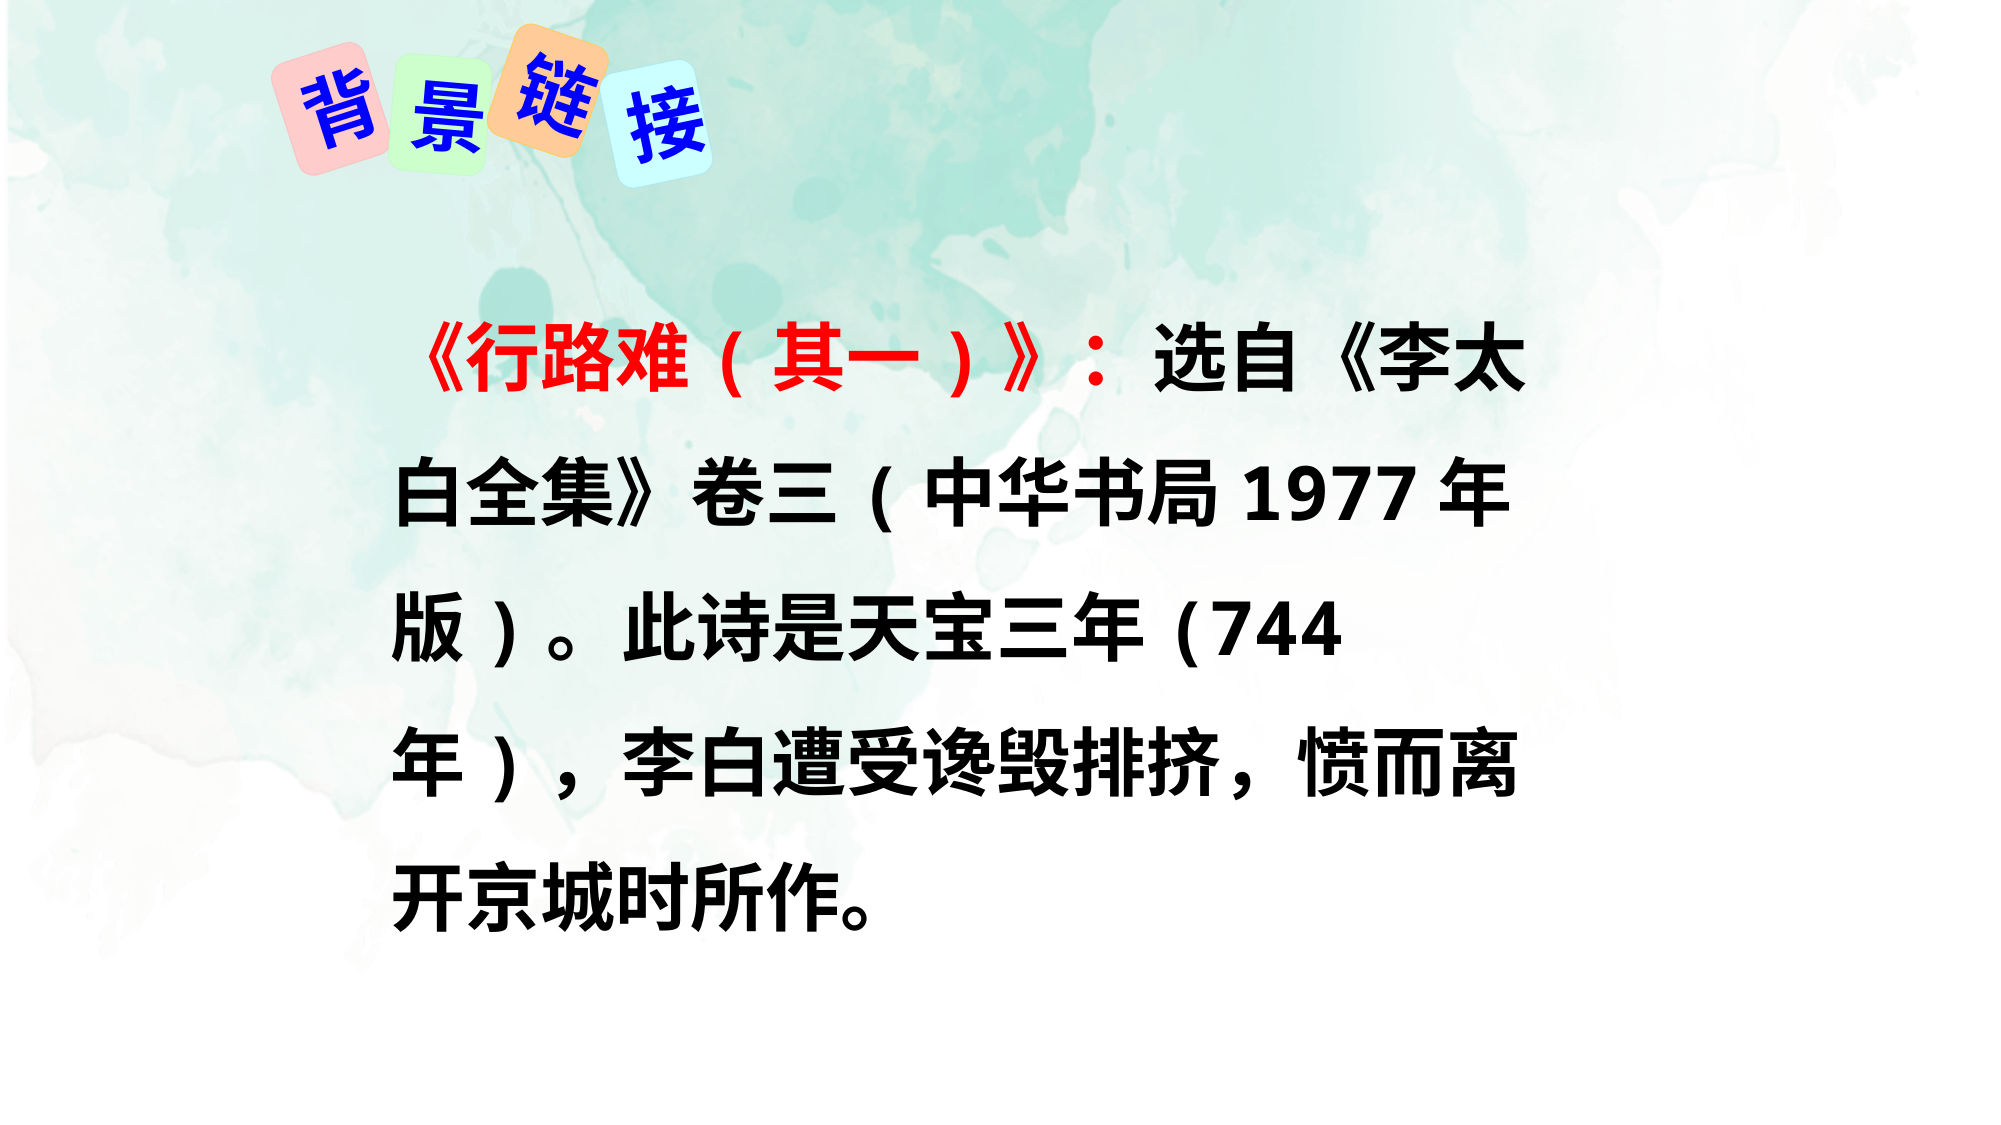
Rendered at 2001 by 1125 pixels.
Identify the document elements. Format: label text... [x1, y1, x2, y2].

text_box 《行路难(其一)》：选自《李太白全集》卷三(中华书局1977年版)。此诗是天宝三年(744年)，李白遭受谗毁排挤，愤而离开京城时所作。 [375, 258, 1599, 949]
picture [0, 0, 2000, 1125]
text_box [282, 32, 705, 183]
